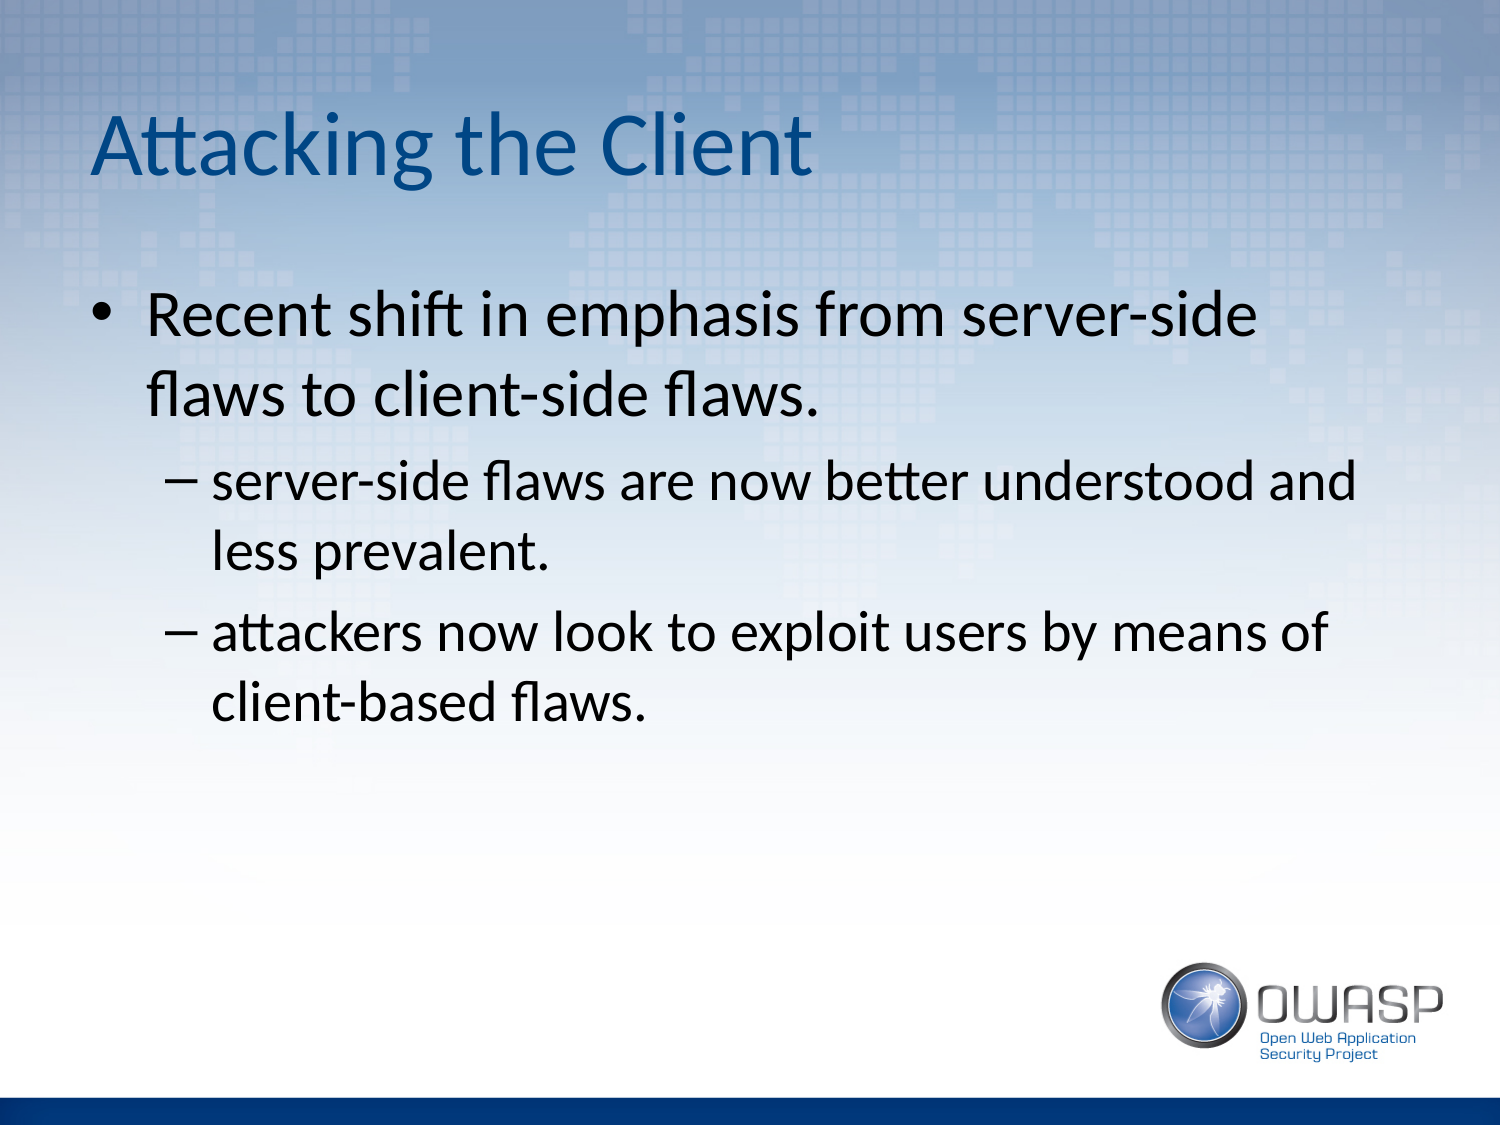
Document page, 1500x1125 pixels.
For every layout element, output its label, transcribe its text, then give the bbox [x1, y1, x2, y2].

picture [0, 0, 1500, 1125]
title Attacking the Client [75, 45, 1425, 233]
list Recent shift in emphasis from server-side flaws to client-side flaws. server-side flaws are now better understood and less prevalent. attackers now look to exploit users by means of client-based flaws. [75, 262, 1425, 940]
